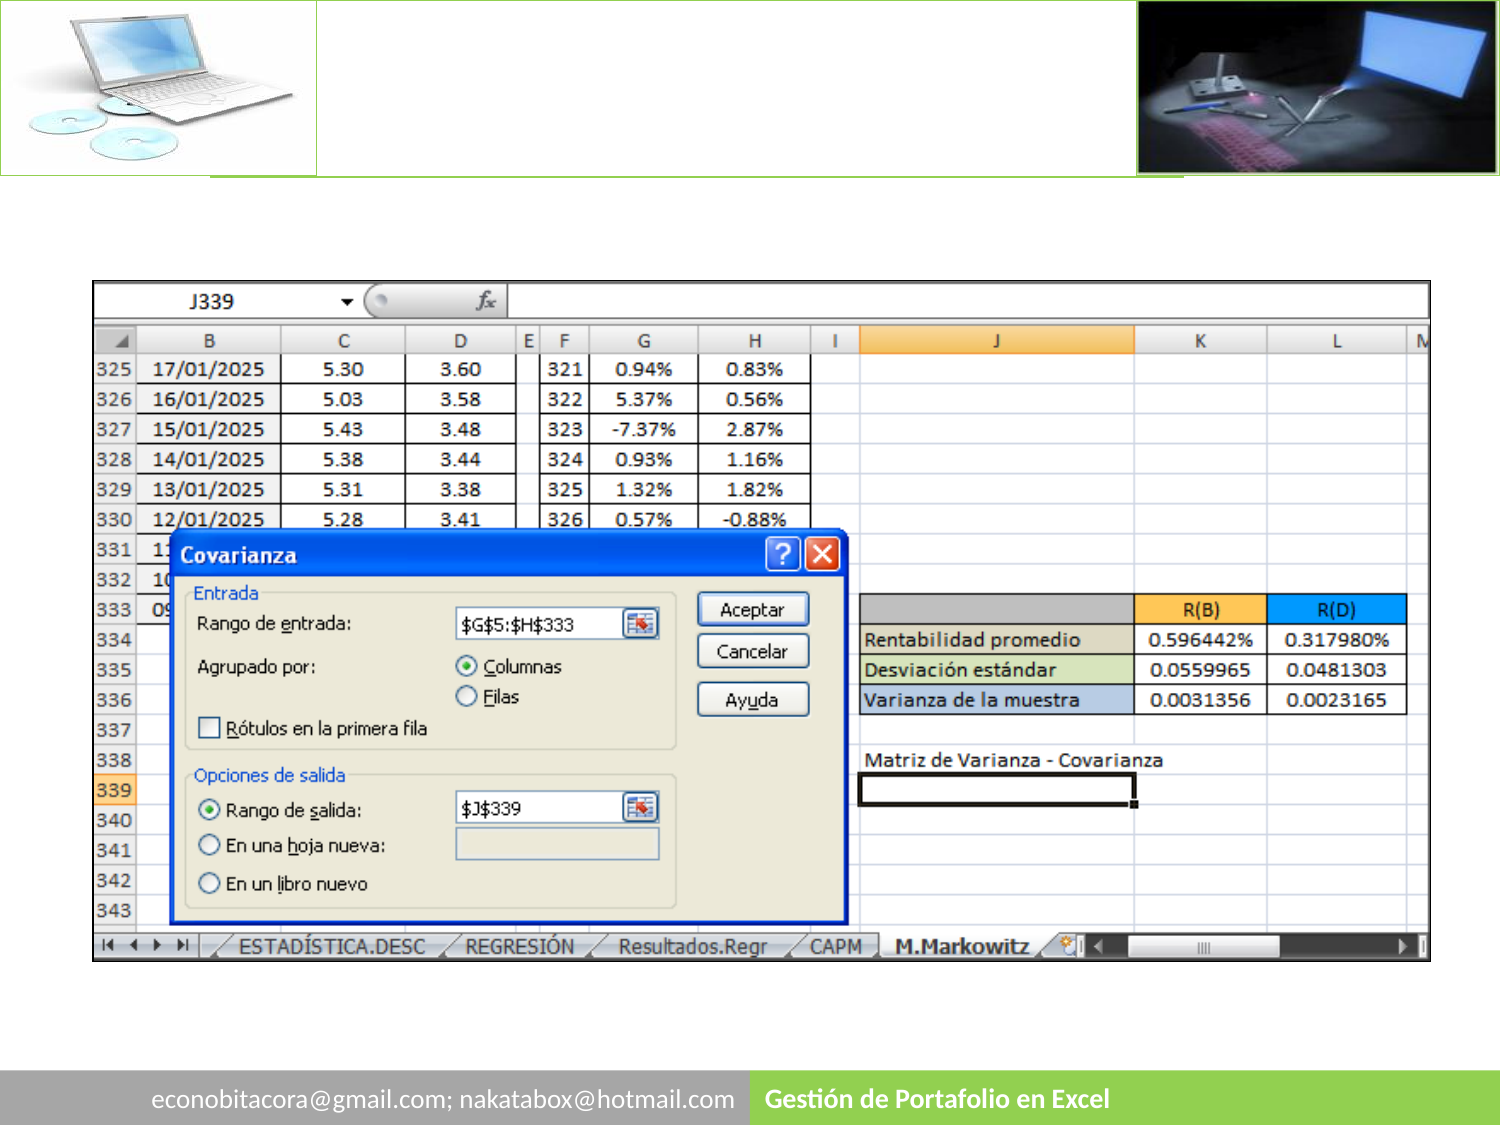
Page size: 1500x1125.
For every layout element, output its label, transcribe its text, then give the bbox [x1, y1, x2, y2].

text_box econobitacora@gmail.com; nakatabox@hotmail.com [0, 1070, 749, 1125]
picture [0, 0, 317, 177]
picture [1136, 0, 1500, 177]
picture [93, 280, 1430, 962]
text_box Gestión de Portafolio en Excel [749, 1070, 1500, 1125]
text_box [318, 0, 1134, 178]
